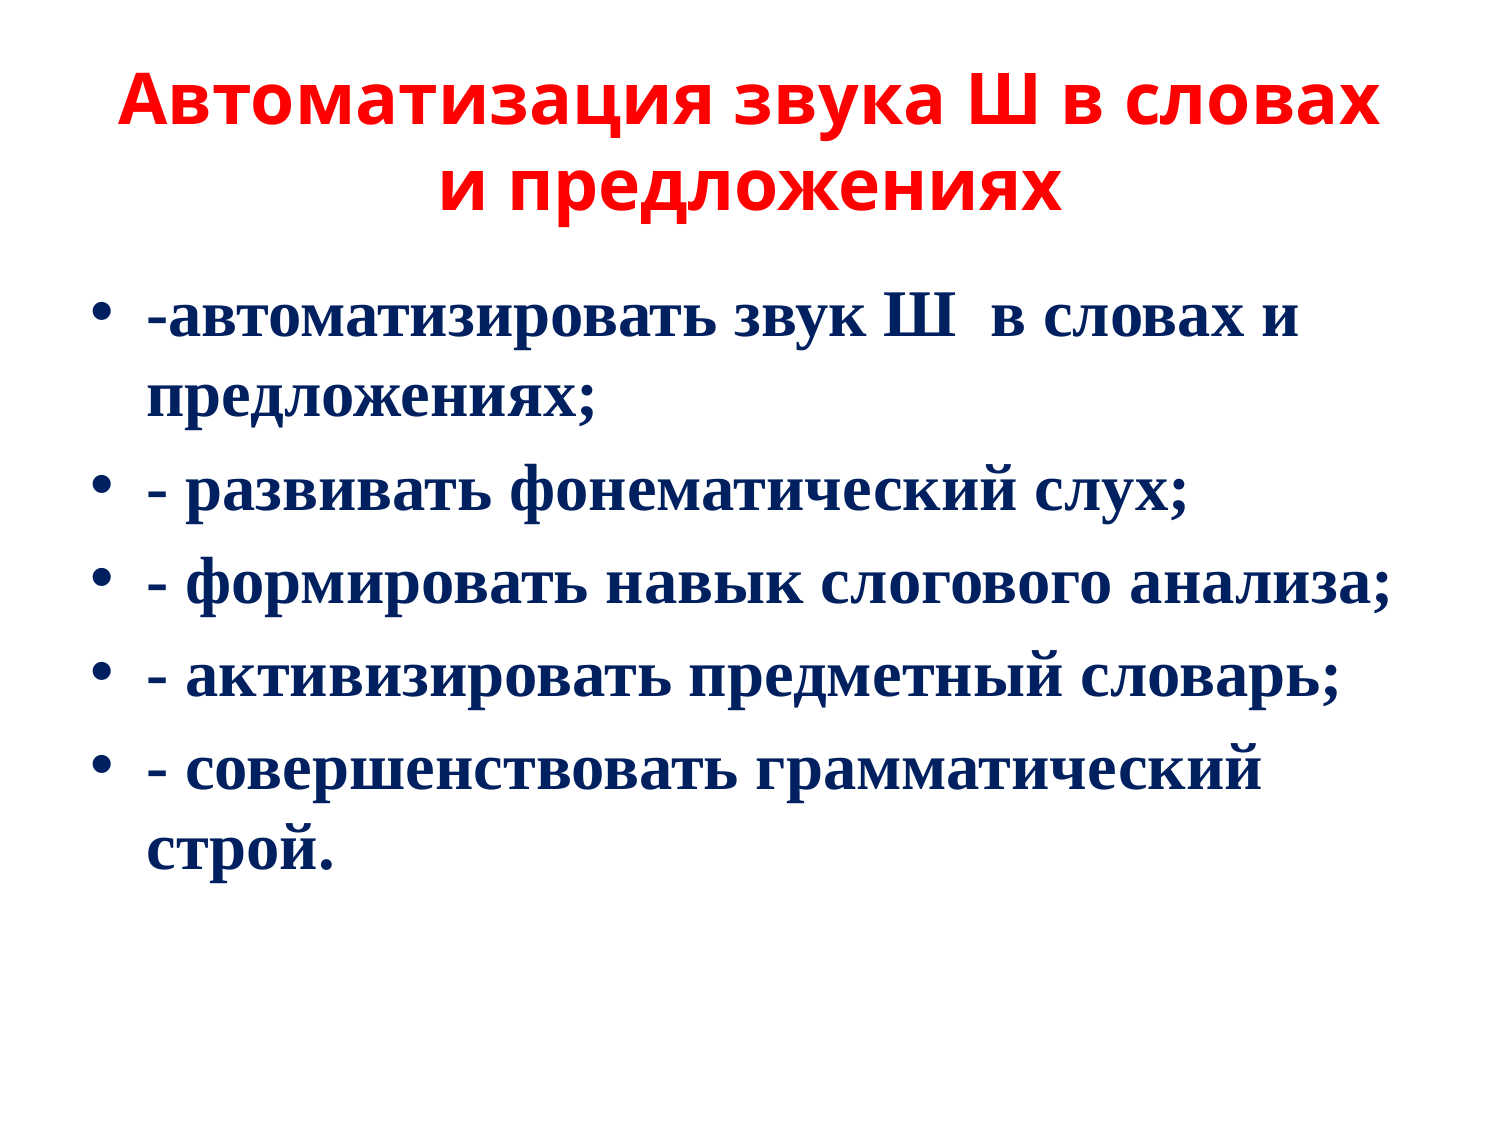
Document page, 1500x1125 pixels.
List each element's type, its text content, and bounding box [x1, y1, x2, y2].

title Автоматизация звука Ш в словах и предложениях [75, 45, 1425, 233]
list -автоматизировать звук Ш в словах и предложениях; - развивать фонематический слух; - формировать навык слогового анализа; - активизировать предметный словарь; - совершенствовать грамматический строй. [75, 262, 1425, 1005]
